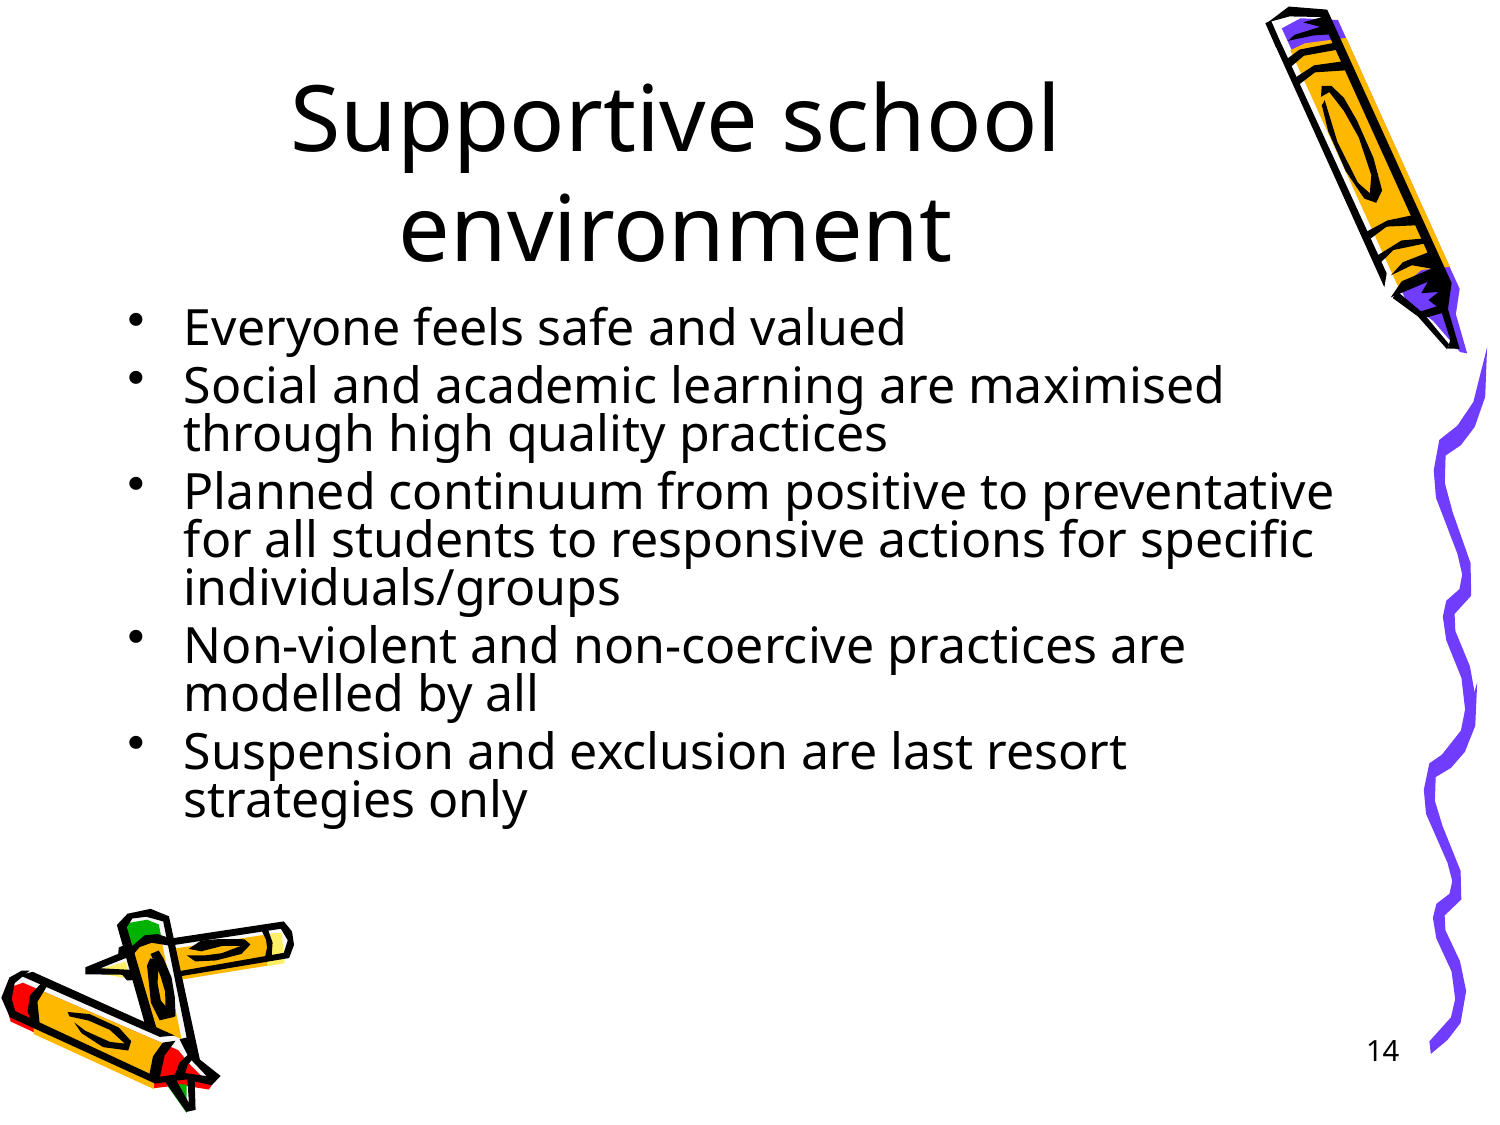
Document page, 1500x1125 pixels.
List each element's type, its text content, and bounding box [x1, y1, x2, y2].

list Everyone feels safe and valued Social and academic learning are maximised through high quality practices Planned continuum from positive to preventative for all students to responsive actions for specific individuals/groups Non-violent and non-coercive practices are modelled by all Suspension and exclusion are last resort strategies only [112, 299, 1376, 901]
title Supportive school environment [112, 24, 1240, 288]
slide_number 14 [1101, 1024, 1415, 1101]
